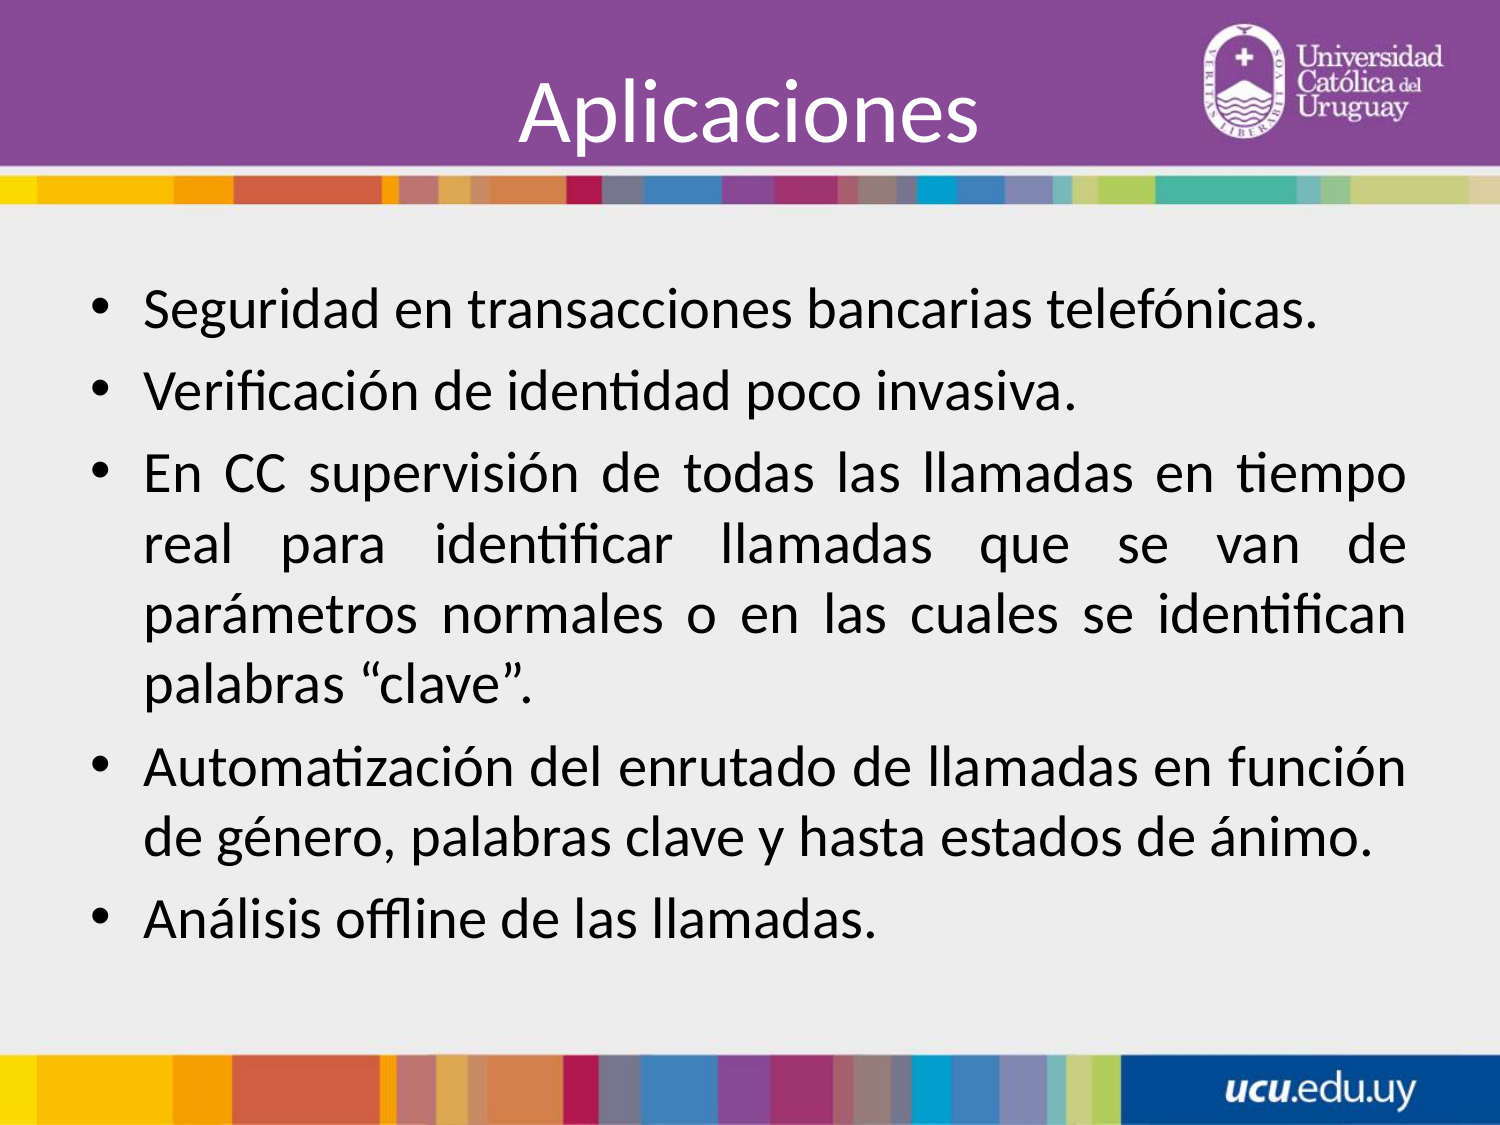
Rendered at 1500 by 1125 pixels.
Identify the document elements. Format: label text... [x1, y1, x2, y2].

picture [0, 0, 1500, 1125]
list Seguridad en transacciones bancarias telefónicas. Verificación de identidad poco invasiva. En CC supervisión de todas las llamadas en tiempo real para identificar llamadas que se van de parámetros normales o en las cuales se identifican palabras “clave”. Automatización del enrutado de llamadas en función de género, palabras clave y hasta estados de ánimo. Análisis offline de las llamadas. [75, 262, 1425, 1005]
title Aplicaciones [75, 11, 1425, 200]
